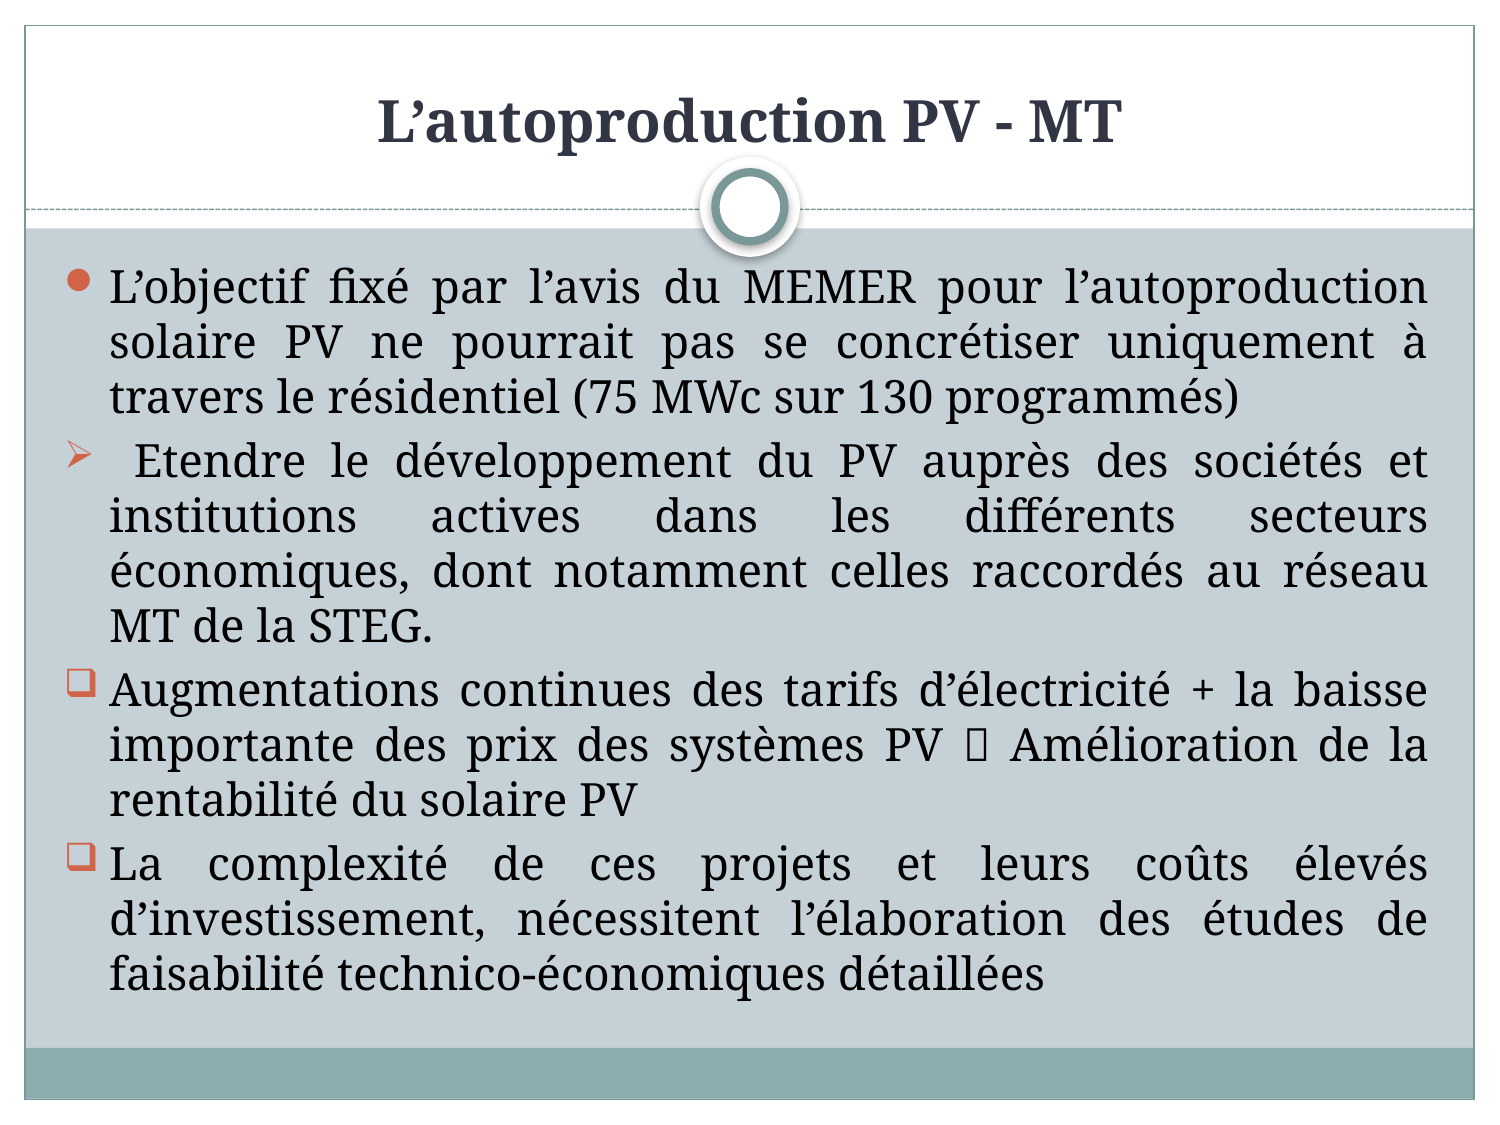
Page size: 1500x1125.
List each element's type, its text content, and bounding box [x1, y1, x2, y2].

title L’autoproduction PV - MT [29, 37, 1471, 162]
list L’objectif fixé par l’avis du MEMER pour l’autoproduction solaire PV ne pourrait pas se concrétiser uniquement à travers le résidentiel (75 MWc sur 130 programmés) Etendre le développement du PV auprès des sociétés et institutions actives dans les différents secteurs économiques, dont notamment celles raccordés au réseau MT de la STEG. Augmentations continues des tarifs d’électricité + la baisse importante des prix des systèmes PV  Amélioration de la rentabilité du solaire PV La complexité de ces projets et leurs coûts élevés d’investissement, nécessitent l’élaboration des études de faisabilité technico-économiques détaillées [49, 250, 1445, 1024]
